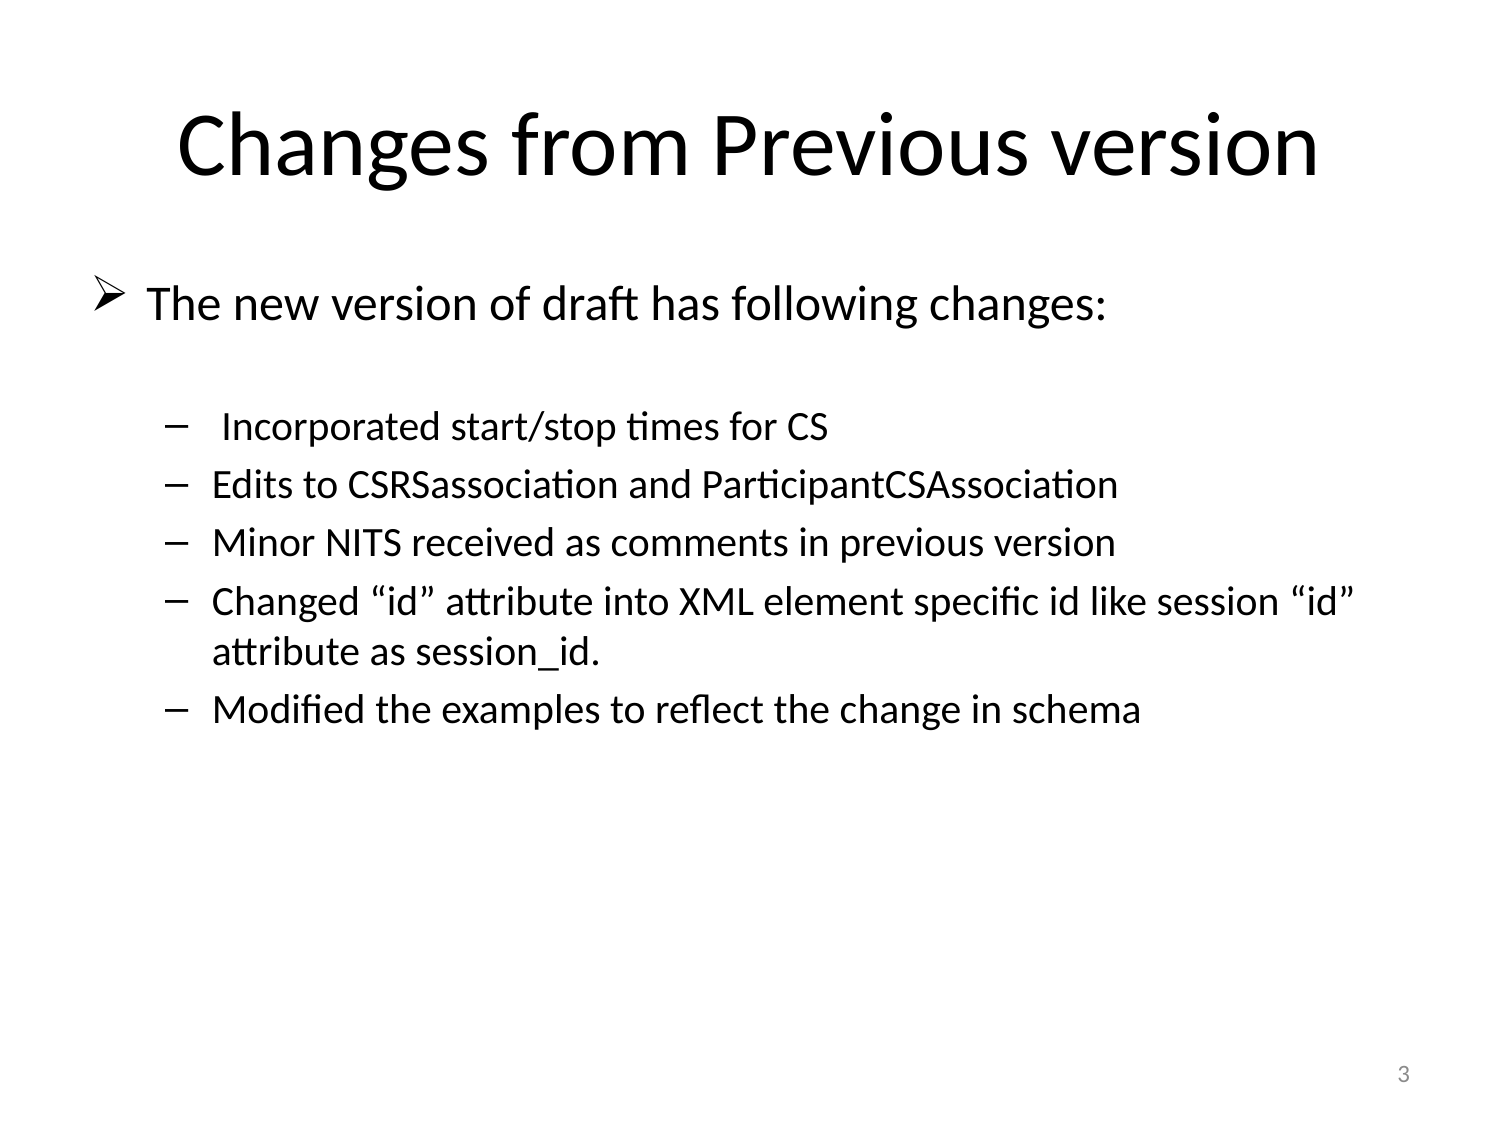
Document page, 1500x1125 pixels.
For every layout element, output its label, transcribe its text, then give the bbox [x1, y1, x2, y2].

slide_number 3 [1337, 1042, 1425, 1103]
title Changes from Previous version [74, 44, 1426, 233]
list The new version of draft has following changes: Incorporated start/stop times for CS Edits to CSRSassociation and ParticipantCSAssociation Minor NITS received as comments in previous version Changed “id” attribute into XML element specific id like session “id” attribute as session_id. Modified the examples to reflect the change in schema [74, 262, 1426, 1006]
